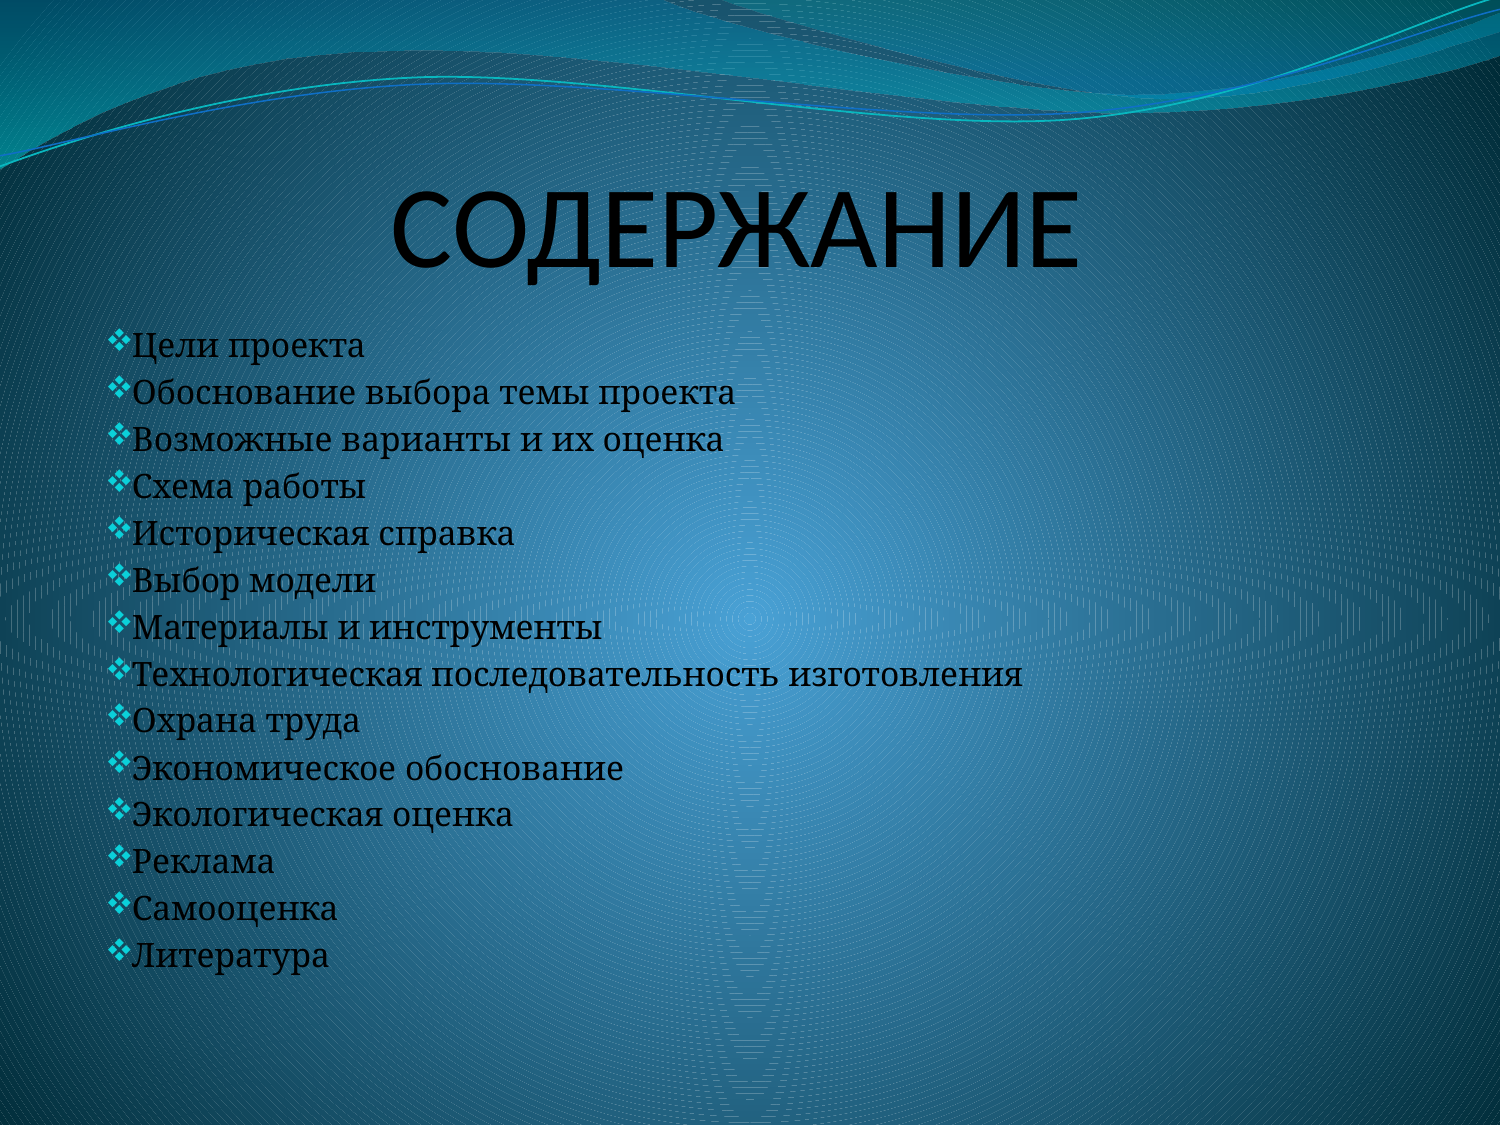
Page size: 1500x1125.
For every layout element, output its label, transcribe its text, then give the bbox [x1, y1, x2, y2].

title СОДЕРЖАНИЕ [100, 54, 1376, 291]
subtitle Цели проекта Обоснование выбора темы проекта Возможные варианты и их оценка Схема работы Историческая справка Выбор модели Материалы и инструменты Технологическая последовательность изготовления Охрана труда Экономическое обоснование Экологическая оценка Реклама Самооценка Литература [105, 316, 1388, 988]
